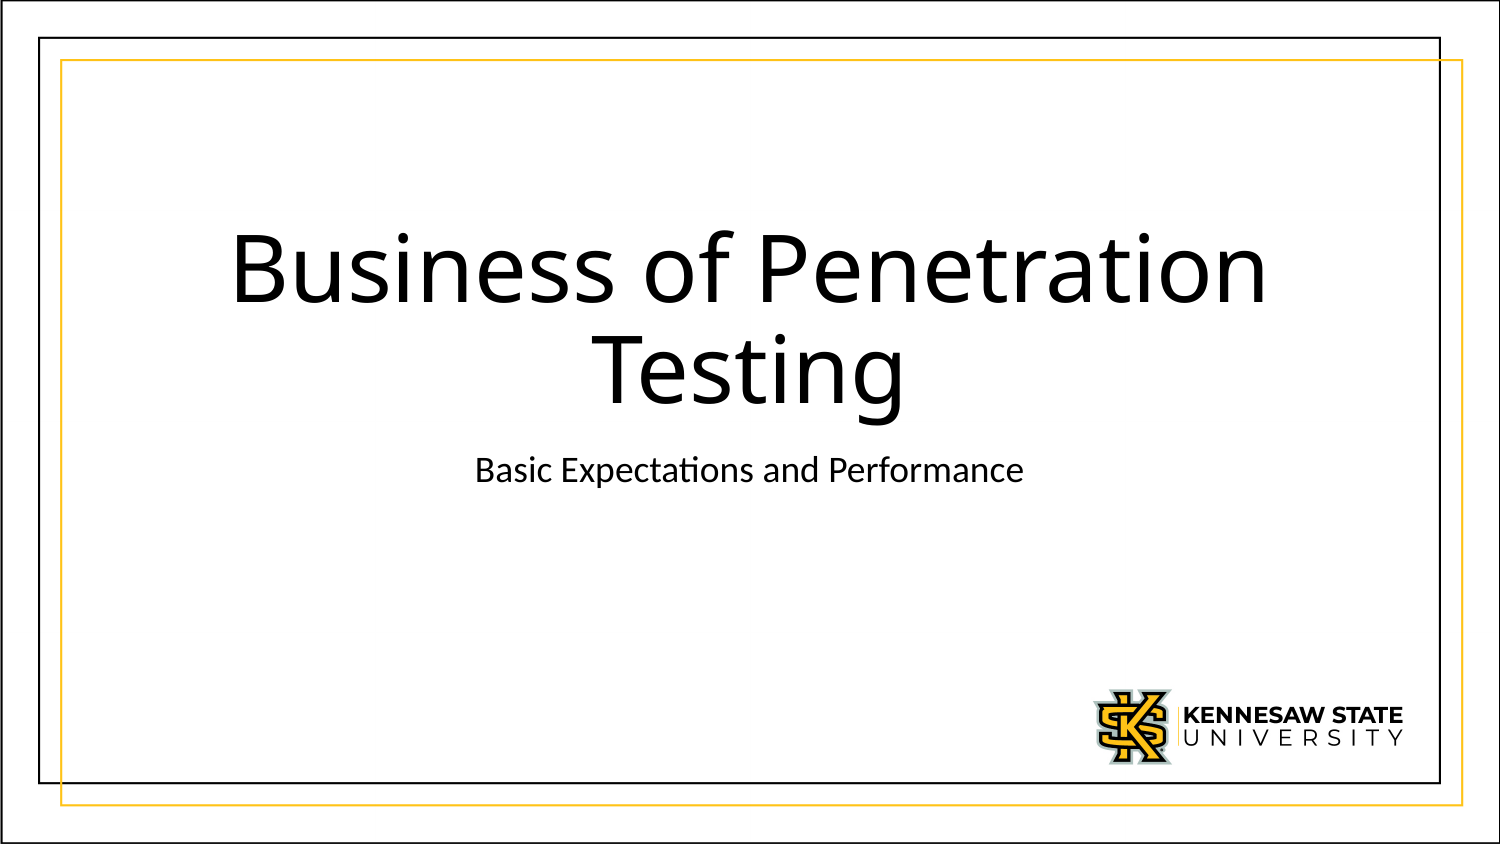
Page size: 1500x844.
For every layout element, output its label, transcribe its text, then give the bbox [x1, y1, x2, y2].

subtitle Basic Expectations and Performance [187, 443, 1313, 647]
picture [0, 0, 1500, 844]
title Business of Penetration Testing [187, 138, 1313, 432]
